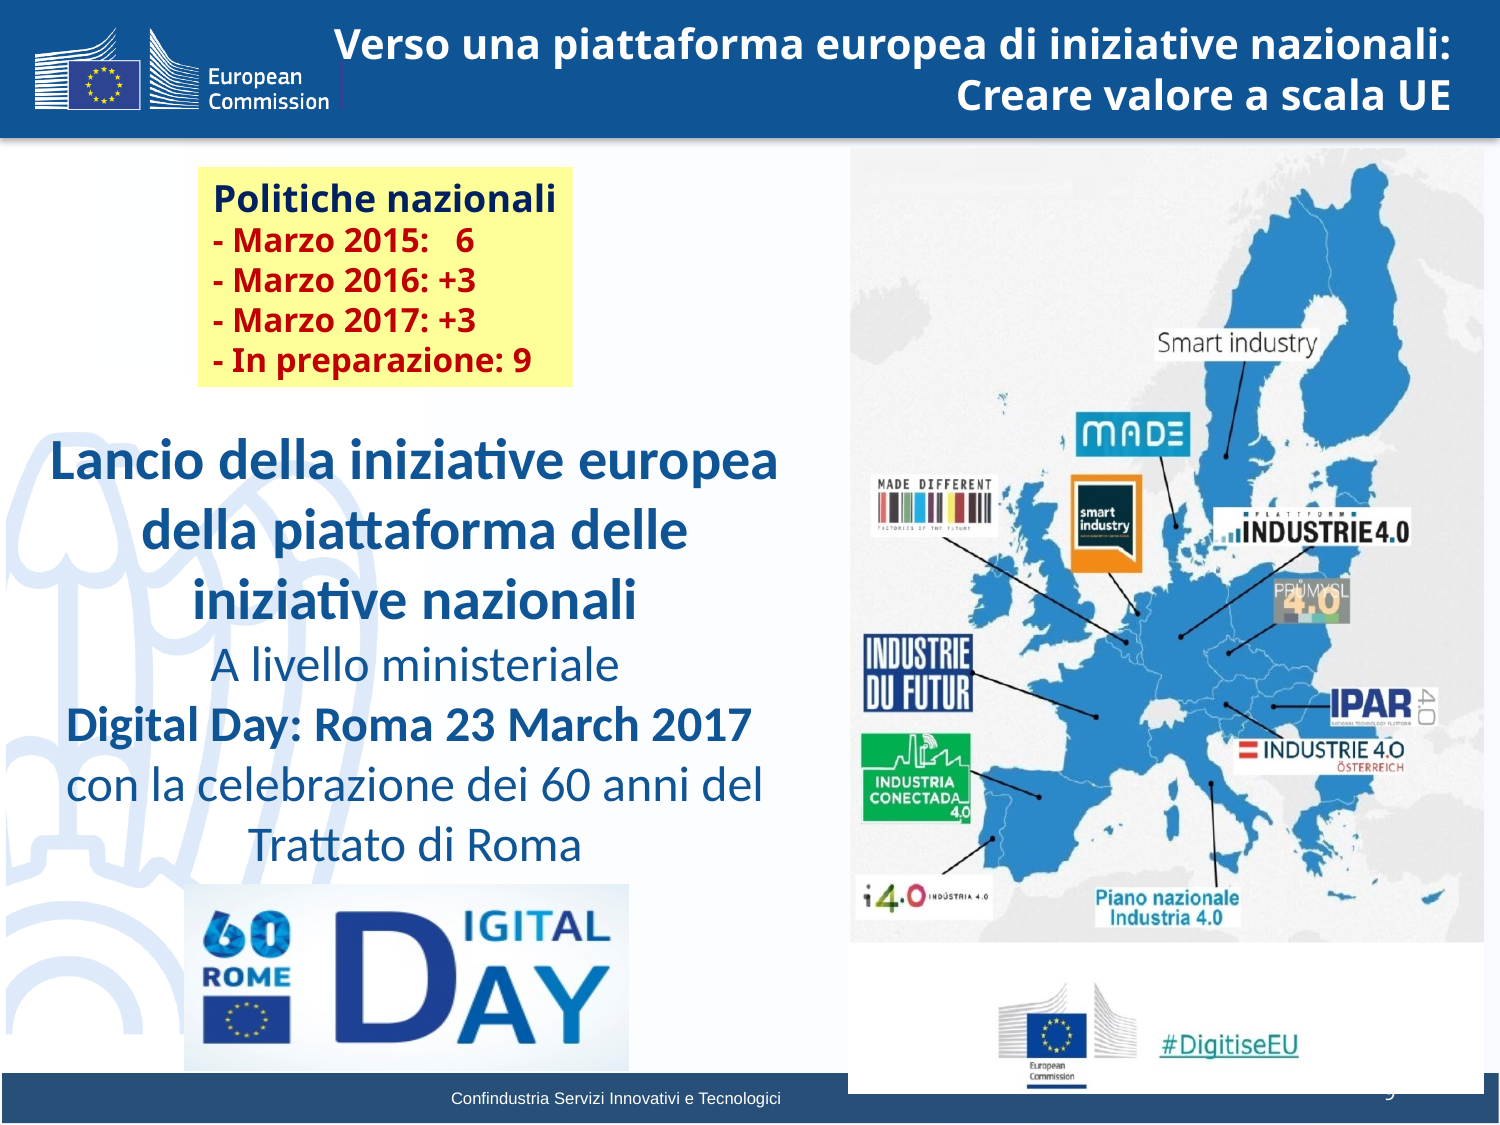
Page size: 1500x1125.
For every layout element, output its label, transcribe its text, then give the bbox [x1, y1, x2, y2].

picture [847, 148, 1485, 1095]
title Verso una piattaforma europea di iniziative nazionali: Creare valore a scala UE [294, 6, 1465, 130]
picture [35, 27, 294, 110]
picture [184, 884, 630, 1071]
text_box Lancio della iniziative europea della piattaforma delle iniziative nazionali A livello ministeriale Digital Day: Roma 23 March 2017 con la celebrazione dei 60 anni del Trattato di Roma [15, 413, 815, 879]
text_box Politiche nazionali - Marzo 2015: 6 - Marzo 2016: +3 - Marzo 2017: +3 - In preparazione: 9 [198, 167, 573, 387]
